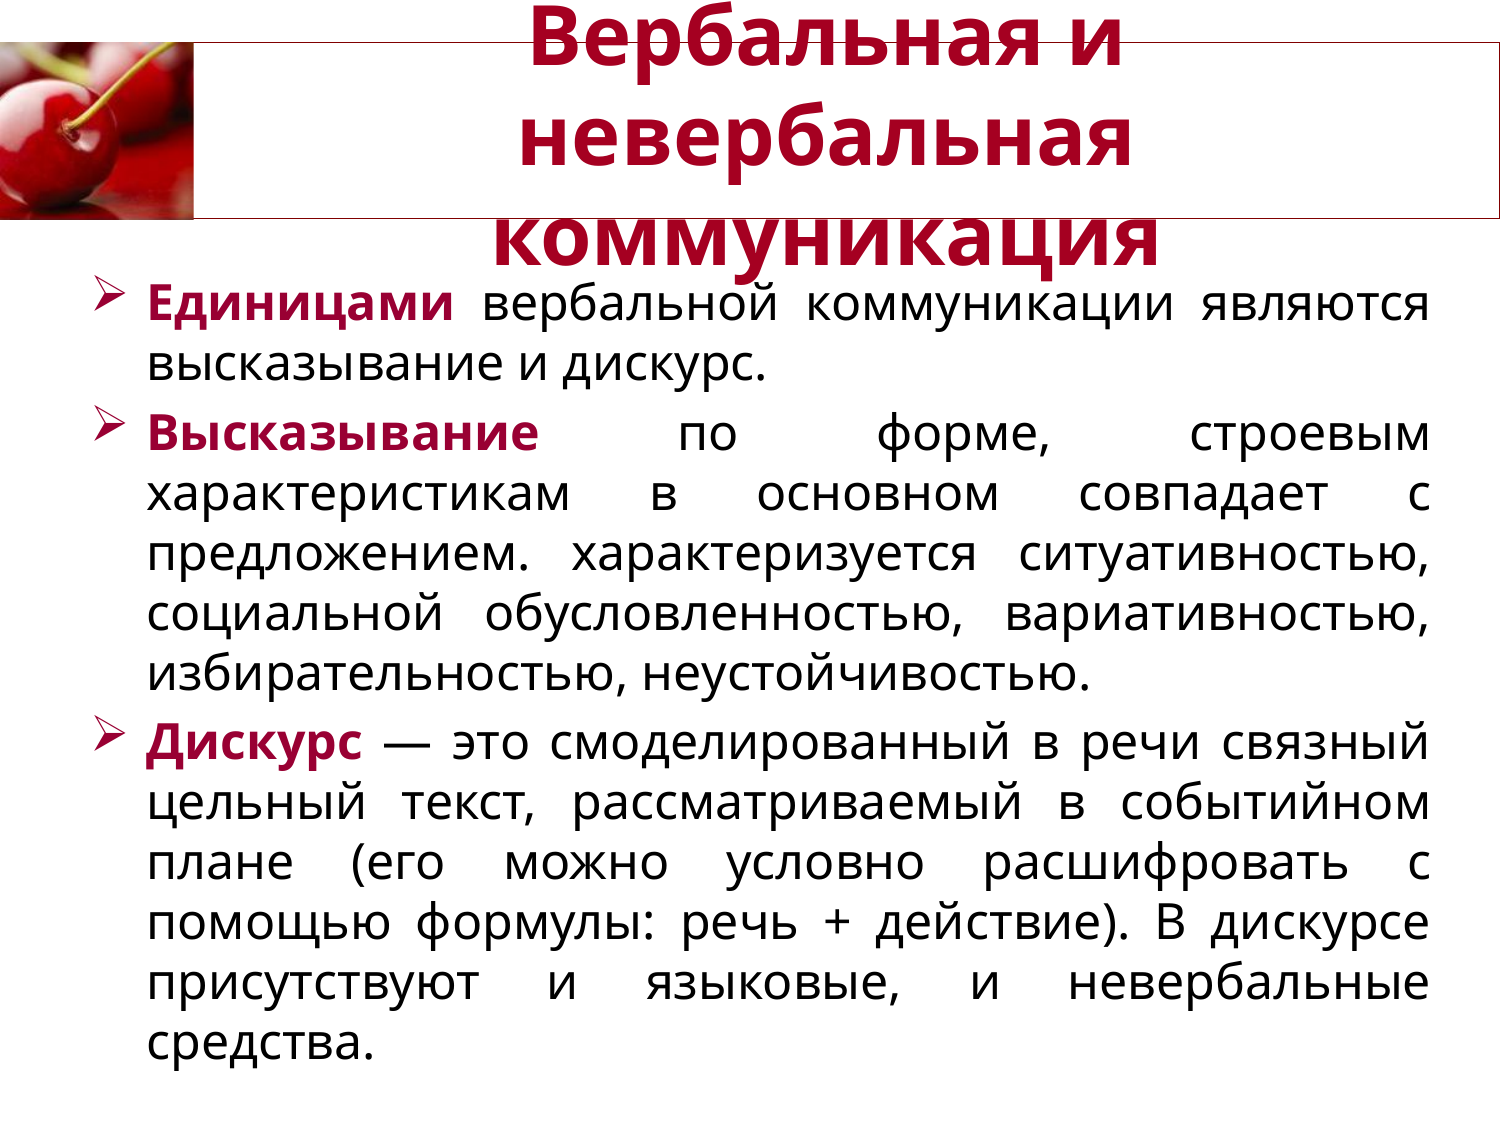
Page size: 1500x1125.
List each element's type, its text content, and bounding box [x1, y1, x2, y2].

picture [0, 42, 194, 220]
list Единицами вербальной коммуникации являются высказывание и дискурс. Высказывание по форме, строевым характеристикам в основном совпадает с предложением. характеризуется ситуативностью, социальной обусловленностью, вариативностью, избирательностью, неустойчивостью. Дискурс — это смоделированный в речи связный цельный текст, рассматриваемый в событийном плане (его можно условно расшифровать с помощью формулы: речь + действие). В дискурсе присутствуют и языковые, и невербальные средства. [75, 262, 1447, 1005]
title Вербальная и невербальная коммуникация [206, 45, 1447, 220]
